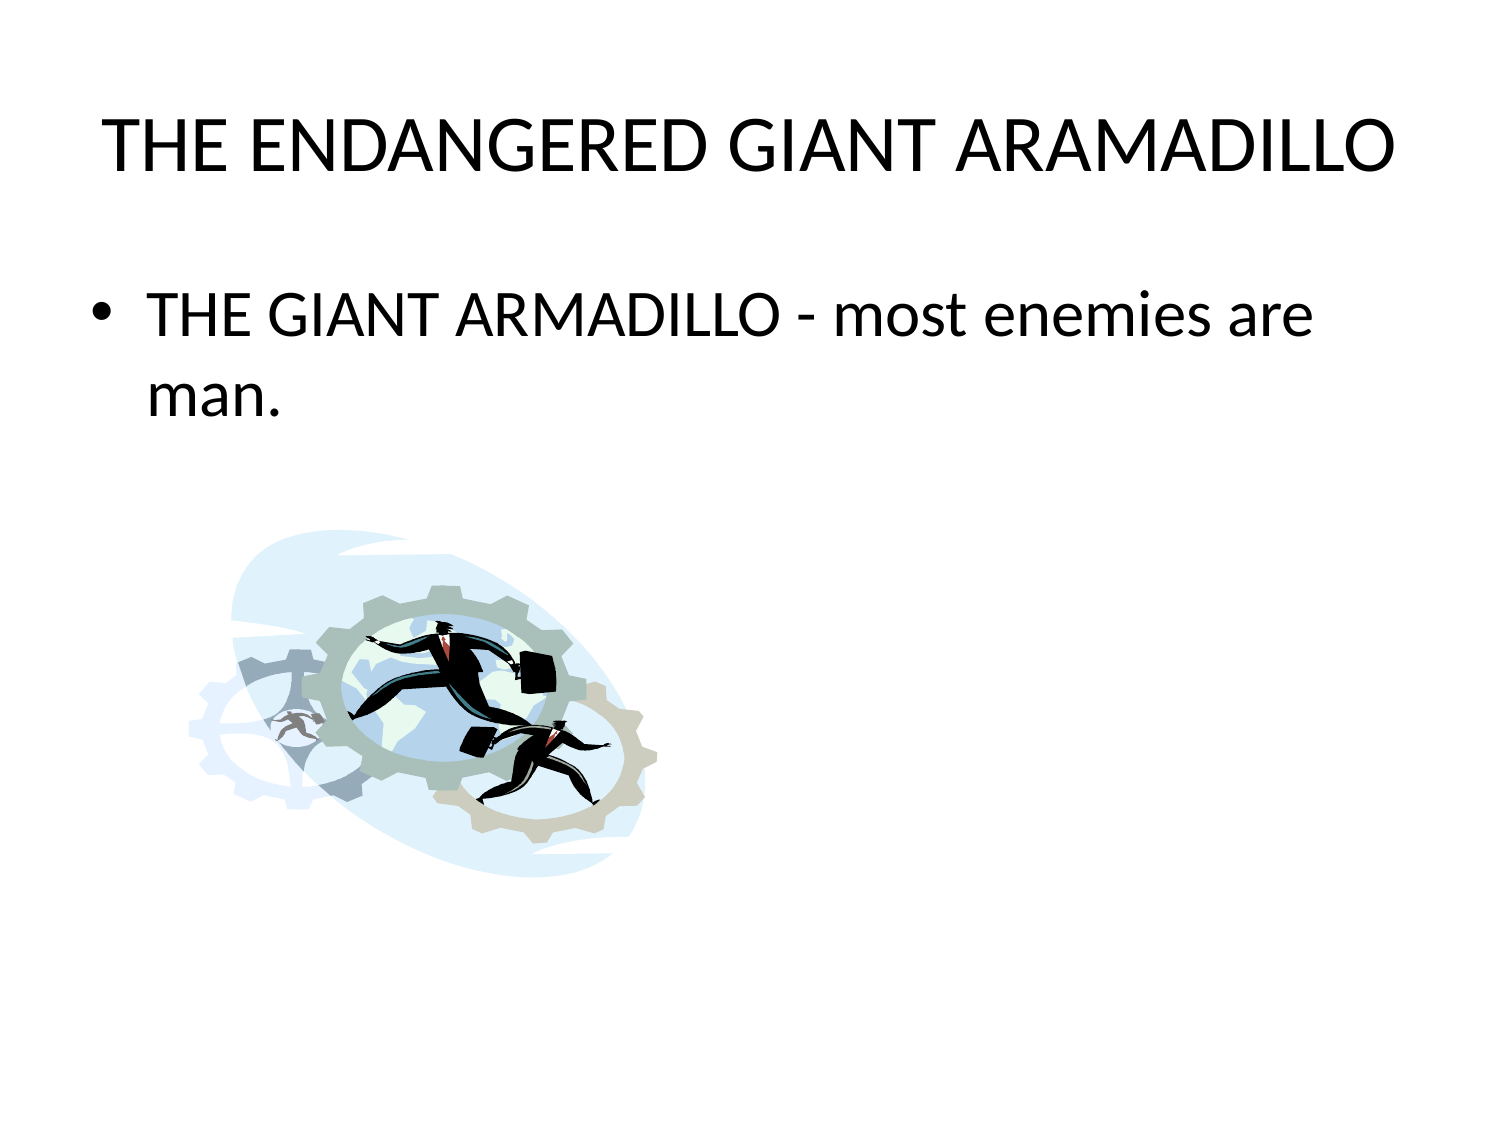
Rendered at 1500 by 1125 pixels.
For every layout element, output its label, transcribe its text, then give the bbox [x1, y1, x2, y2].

picture [174, 524, 665, 883]
list THE GIANT ARMADILLO - most enemies are man. [75, 262, 1425, 1005]
title THE ENDANGERED GIANT ARAMADILLO [75, 45, 1425, 233]
